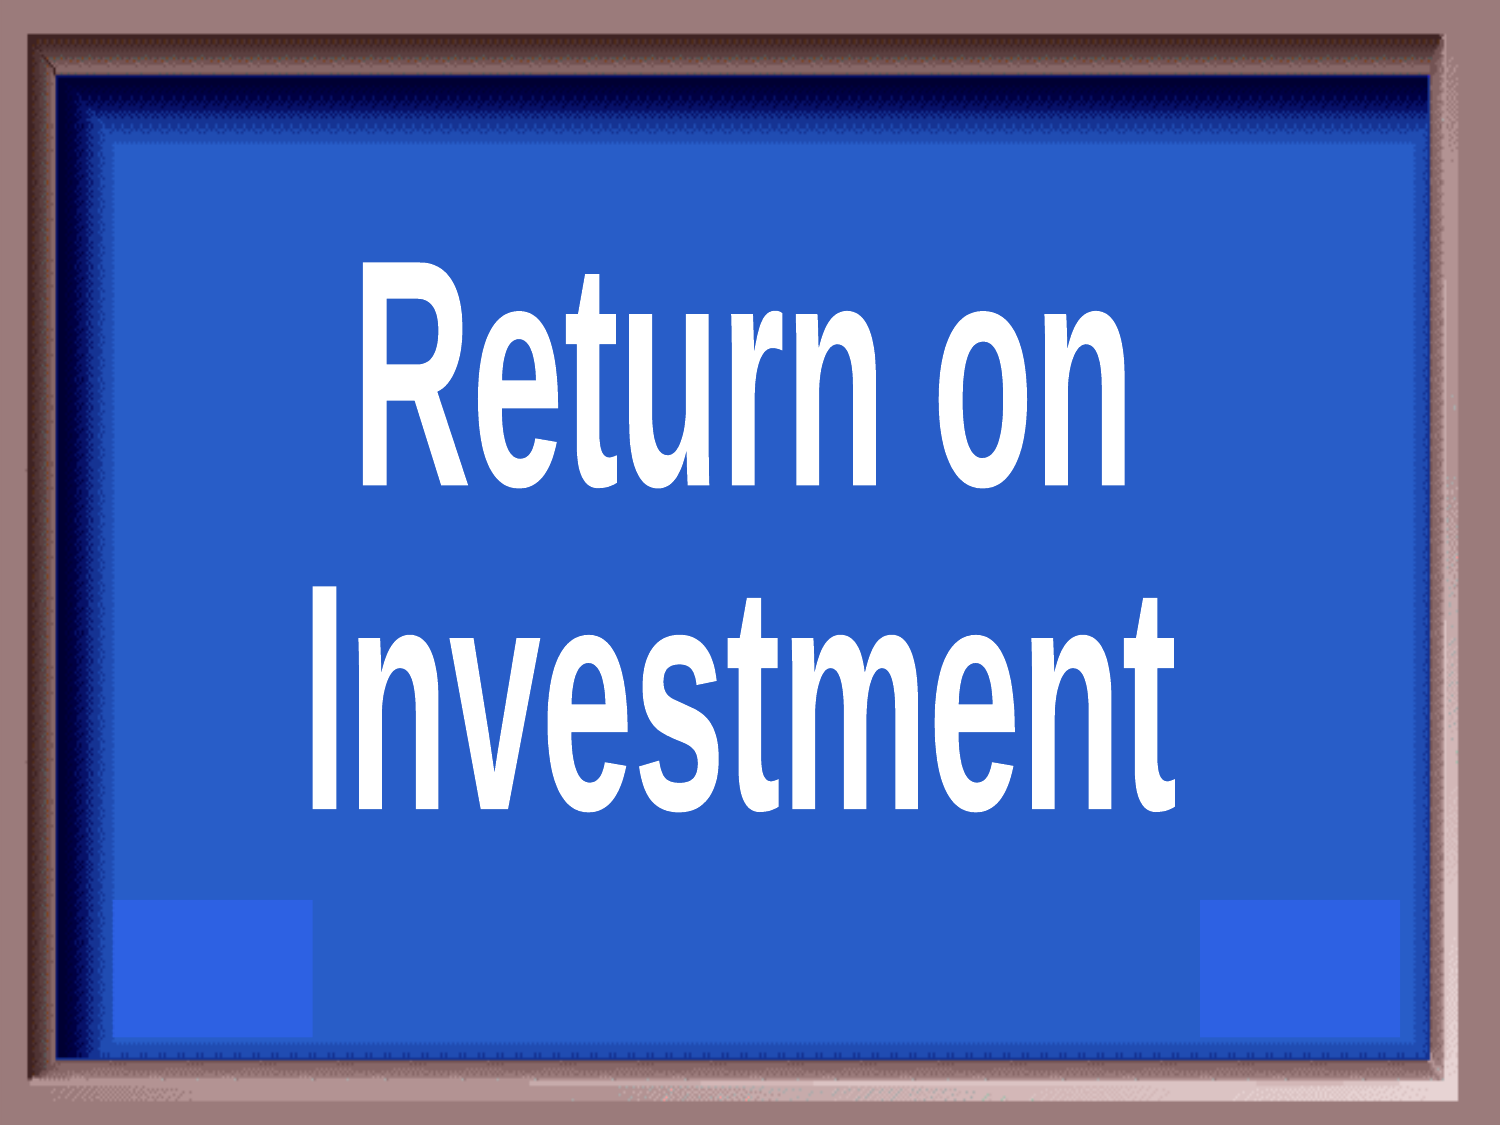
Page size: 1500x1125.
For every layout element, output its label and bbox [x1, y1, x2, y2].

picture [0, 0, 1500, 1125]
text_box [112, 899, 313, 1038]
text_box [1200, 899, 1401, 1038]
